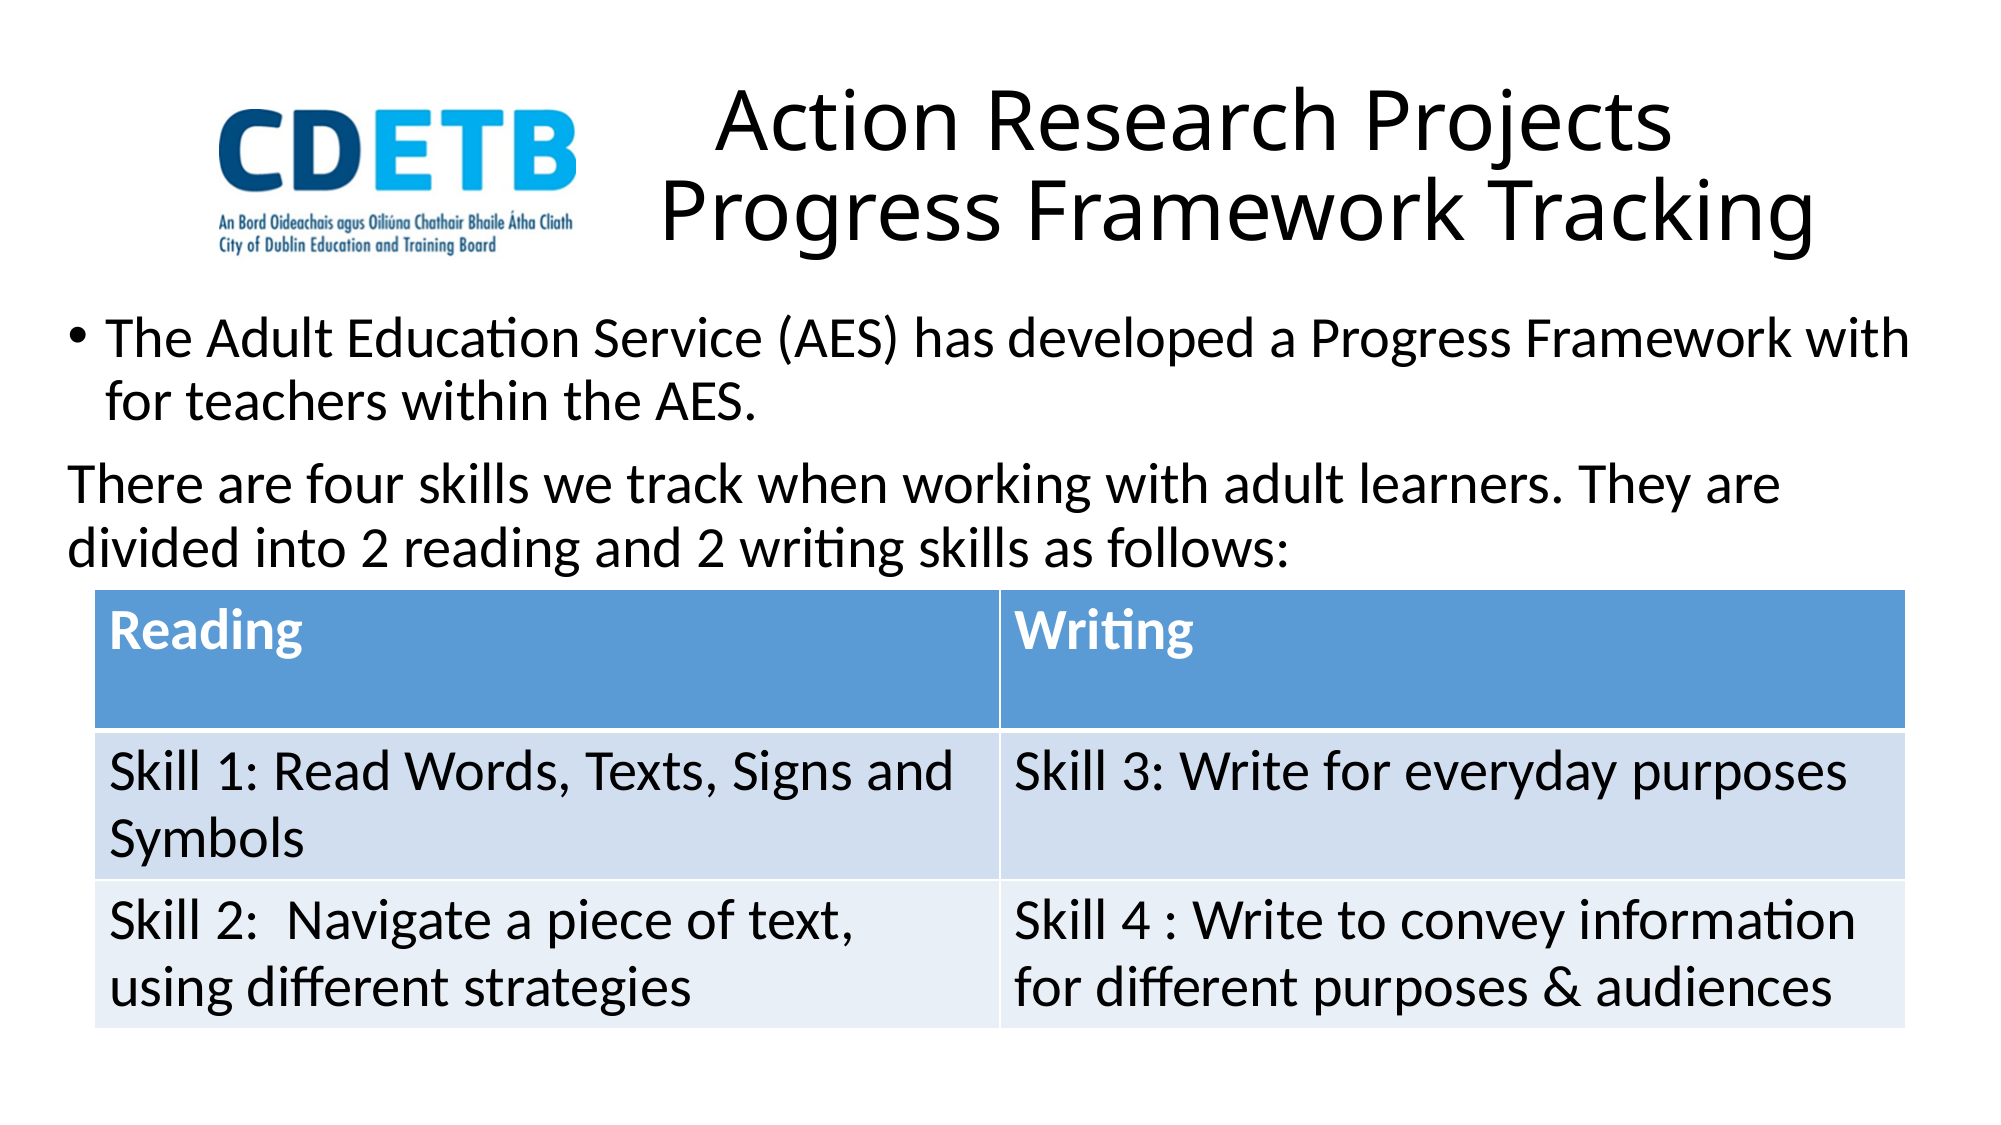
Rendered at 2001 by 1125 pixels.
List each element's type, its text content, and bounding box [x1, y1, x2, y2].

table_cell Skill 1: Read Words, Texts, Signs and Symbols [95, 733, 999, 879]
table_header Writing [1001, 590, 1905, 728]
list The Adult Education Service (AES) has developed a Progress Framework with for teachers within the AES. There are four skills we track when working with adult learners. They are divided into 2 reading and 2 writing skills as follows: [52, 299, 1946, 1091]
picture [534, 126, 554, 141]
title Action Research Projects Progress Framework Tracking [137, 59, 1863, 278]
table_cell Skill 2: Navigate a piece of text, using different strategies [95, 881, 999, 1028]
table_header Reading [95, 590, 999, 728]
table_cell Skill 3: Write for everyday purposes [1001, 733, 1905, 879]
picture [219, 109, 576, 278]
table_cell Skill 4 : Write to convey information for different purposes & audiences [1001, 881, 1905, 1028]
picture [534, 156, 556, 174]
